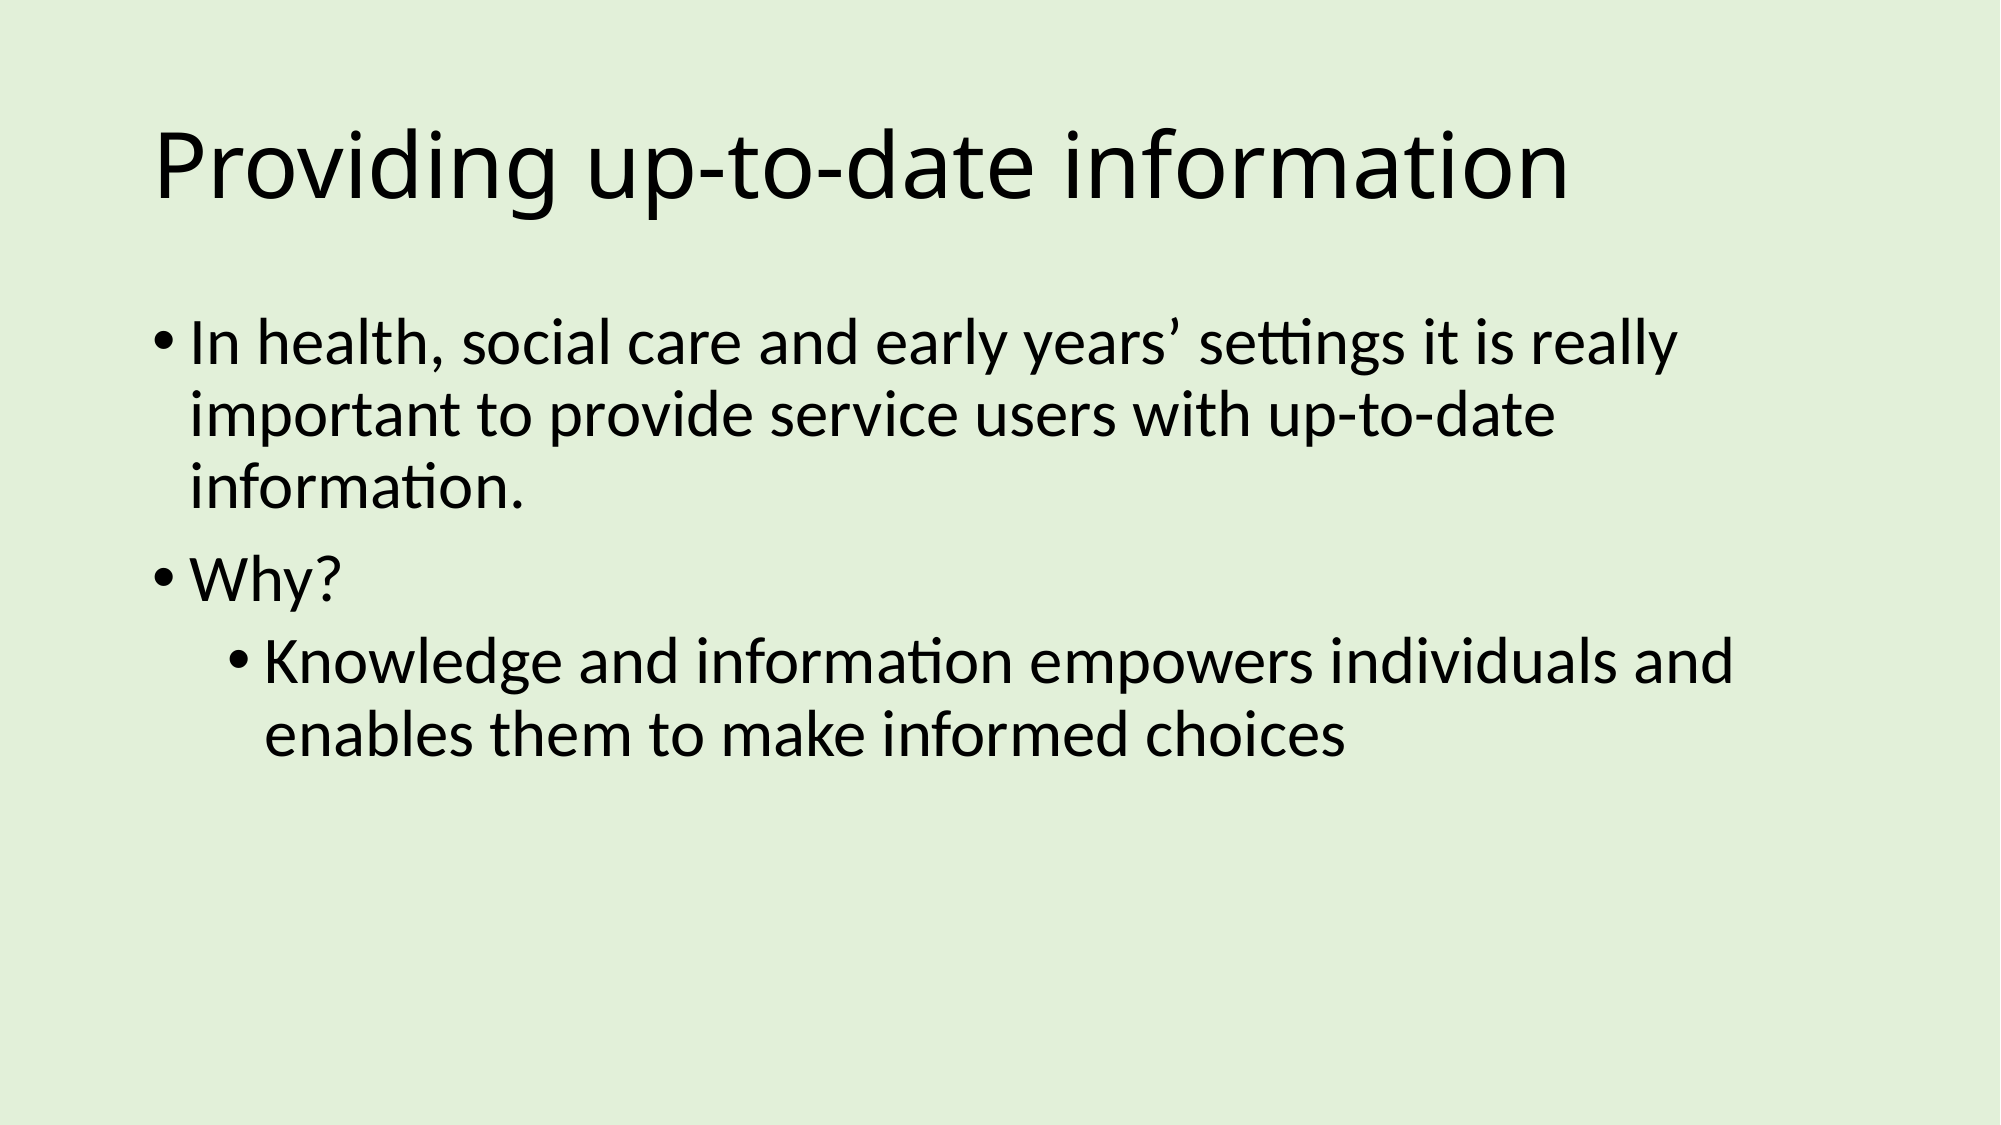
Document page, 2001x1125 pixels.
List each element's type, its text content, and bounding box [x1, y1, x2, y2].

list In health, social care and early years’ settings it is really important to provide service users with up-to-date information. Why? Knowledge and information empowers individuals and enables them to make informed choices [137, 299, 1863, 1014]
title Providing up-to-date information [137, 59, 1863, 278]
